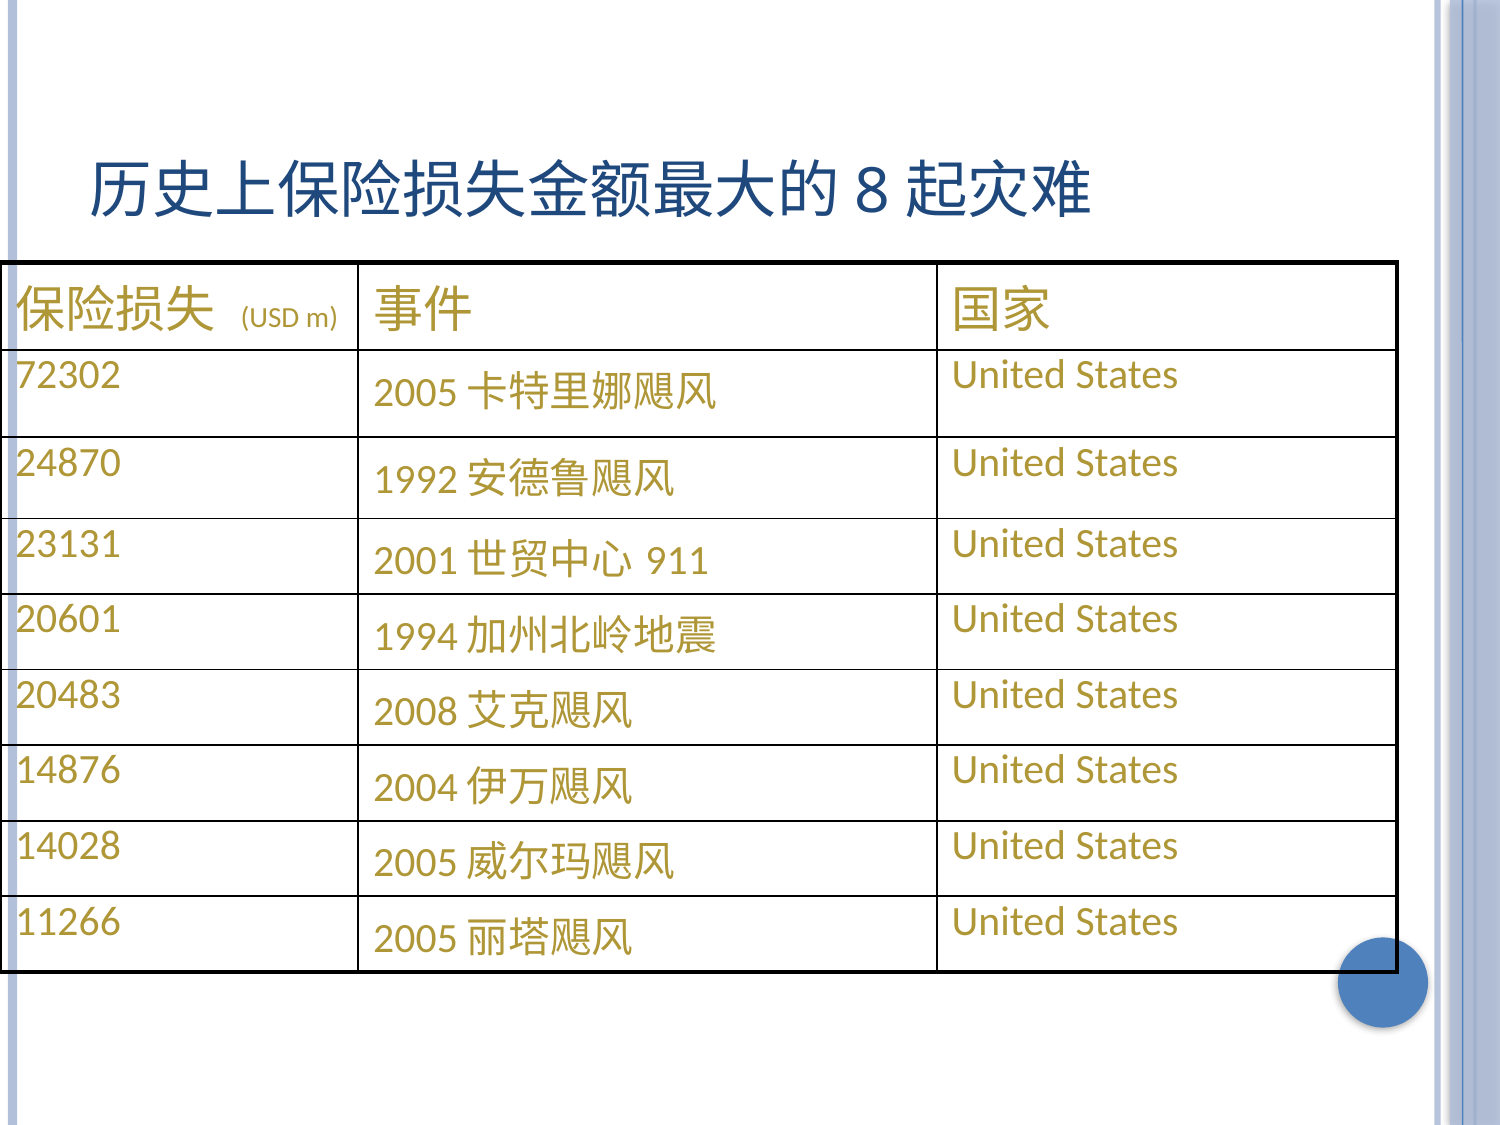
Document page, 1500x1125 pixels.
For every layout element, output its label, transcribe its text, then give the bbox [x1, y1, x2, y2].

table_cell 2005威尔玛飓风 [359, 822, 936, 895]
table_cell United States [938, 670, 1395, 744]
table_cell 20483 [2, 670, 357, 744]
table_cell 2005卡特里娜飓风 [359, 351, 936, 436]
table_cell United States [938, 897, 1395, 970]
table_header 事件 [359, 265, 936, 349]
table_cell 11266 [2, 897, 357, 970]
table_cell 20601 [2, 595, 357, 669]
table_cell United States [938, 595, 1395, 669]
table_cell 72302 [2, 351, 357, 436]
table_cell 14876 [2, 746, 357, 820]
table_cell 2004伊万飓风 [359, 746, 936, 820]
table_cell 24870 [2, 438, 357, 518]
table_cell United States [938, 519, 1395, 593]
table_cell United States [938, 351, 1395, 436]
table_cell 23131 [2, 519, 357, 593]
table_cell 2008艾克飓风 [359, 670, 936, 744]
table_cell 14028 [2, 822, 357, 895]
table_cell 2005丽塔飓风 [359, 897, 936, 970]
table_cell United States [938, 822, 1395, 895]
table_cell United States [938, 438, 1395, 518]
table_cell United States [938, 746, 1395, 820]
table_header 保险损失 (USD m) [2, 265, 357, 349]
table_header 国家 [938, 265, 1395, 349]
table_cell 2001世贸中心911 [359, 519, 936, 593]
title 历史上保险损失金额最大的8起灾难 [75, 45, 1300, 233]
table_cell 1994加州北岭地震 [359, 595, 936, 669]
table_cell 1992安德鲁飓风 [359, 438, 936, 518]
